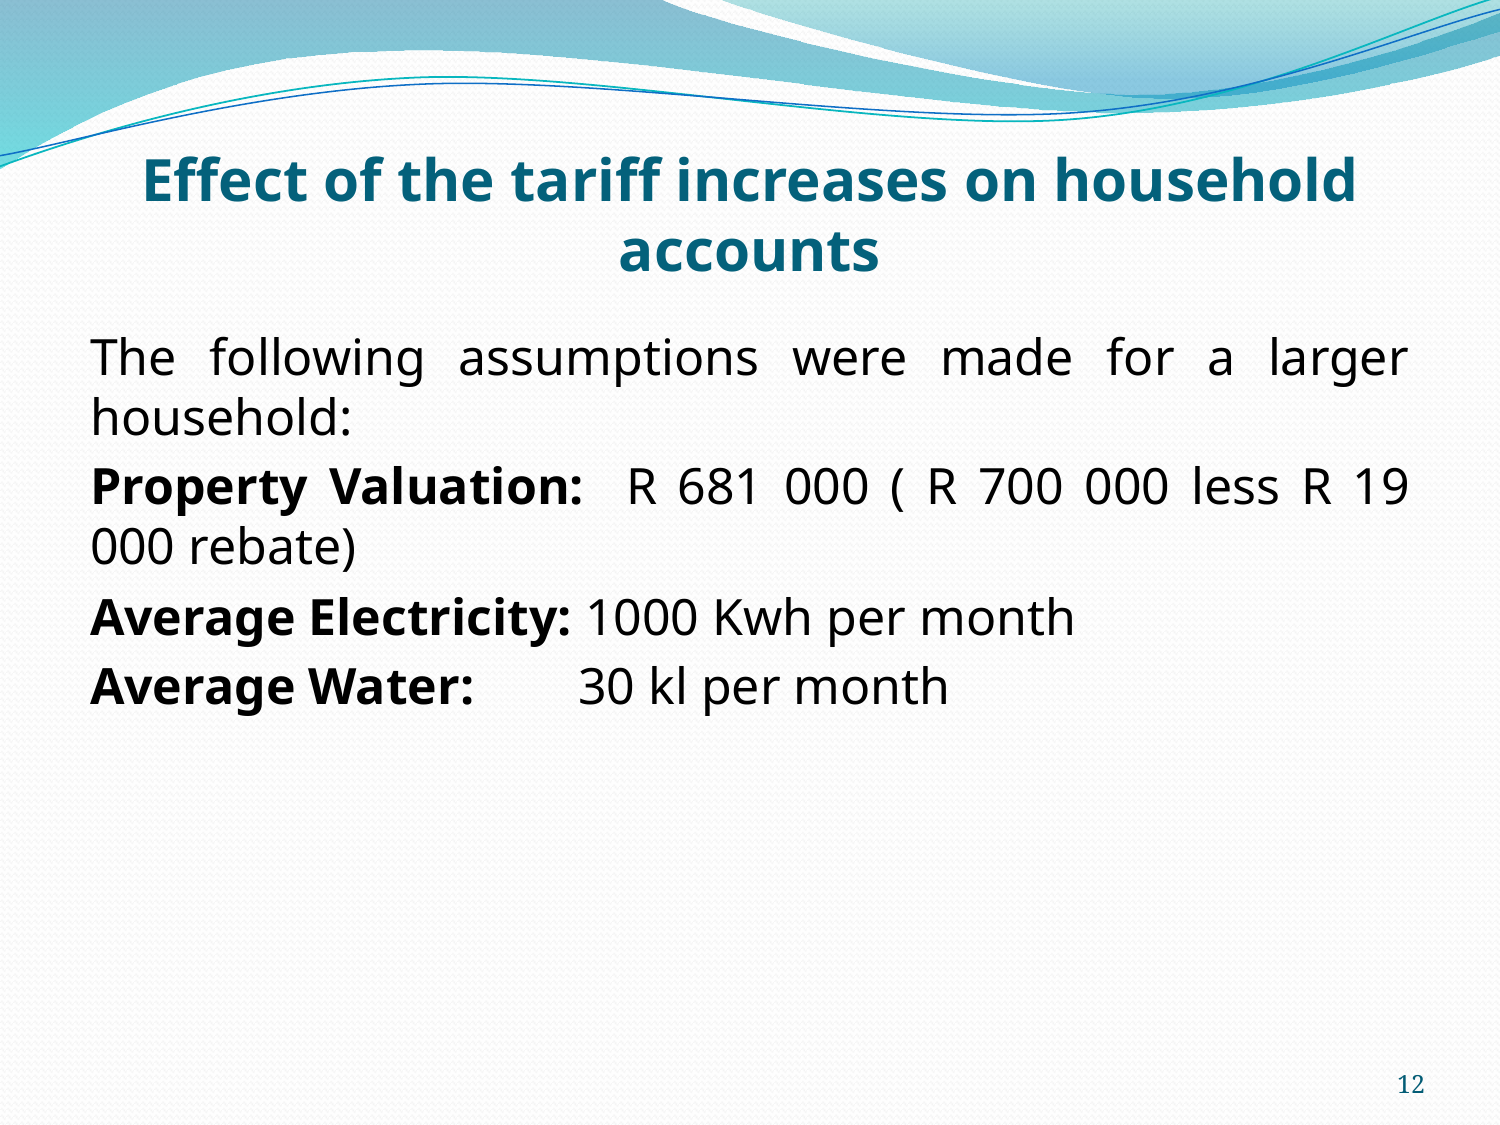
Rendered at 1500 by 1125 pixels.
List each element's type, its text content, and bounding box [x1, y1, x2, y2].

list The following assumptions were made for a larger household: Property Valuation: R 681 000 ( R 700 000 less R 19 000 rebate) Average Electricity: 1000 Kwh per month Average Water: 30 kl per month [74, 317, 1426, 1038]
slide_number 12 [1299, 1042, 1425, 1103]
title Effect of the tariff increases on household accounts [74, 115, 1426, 303]
